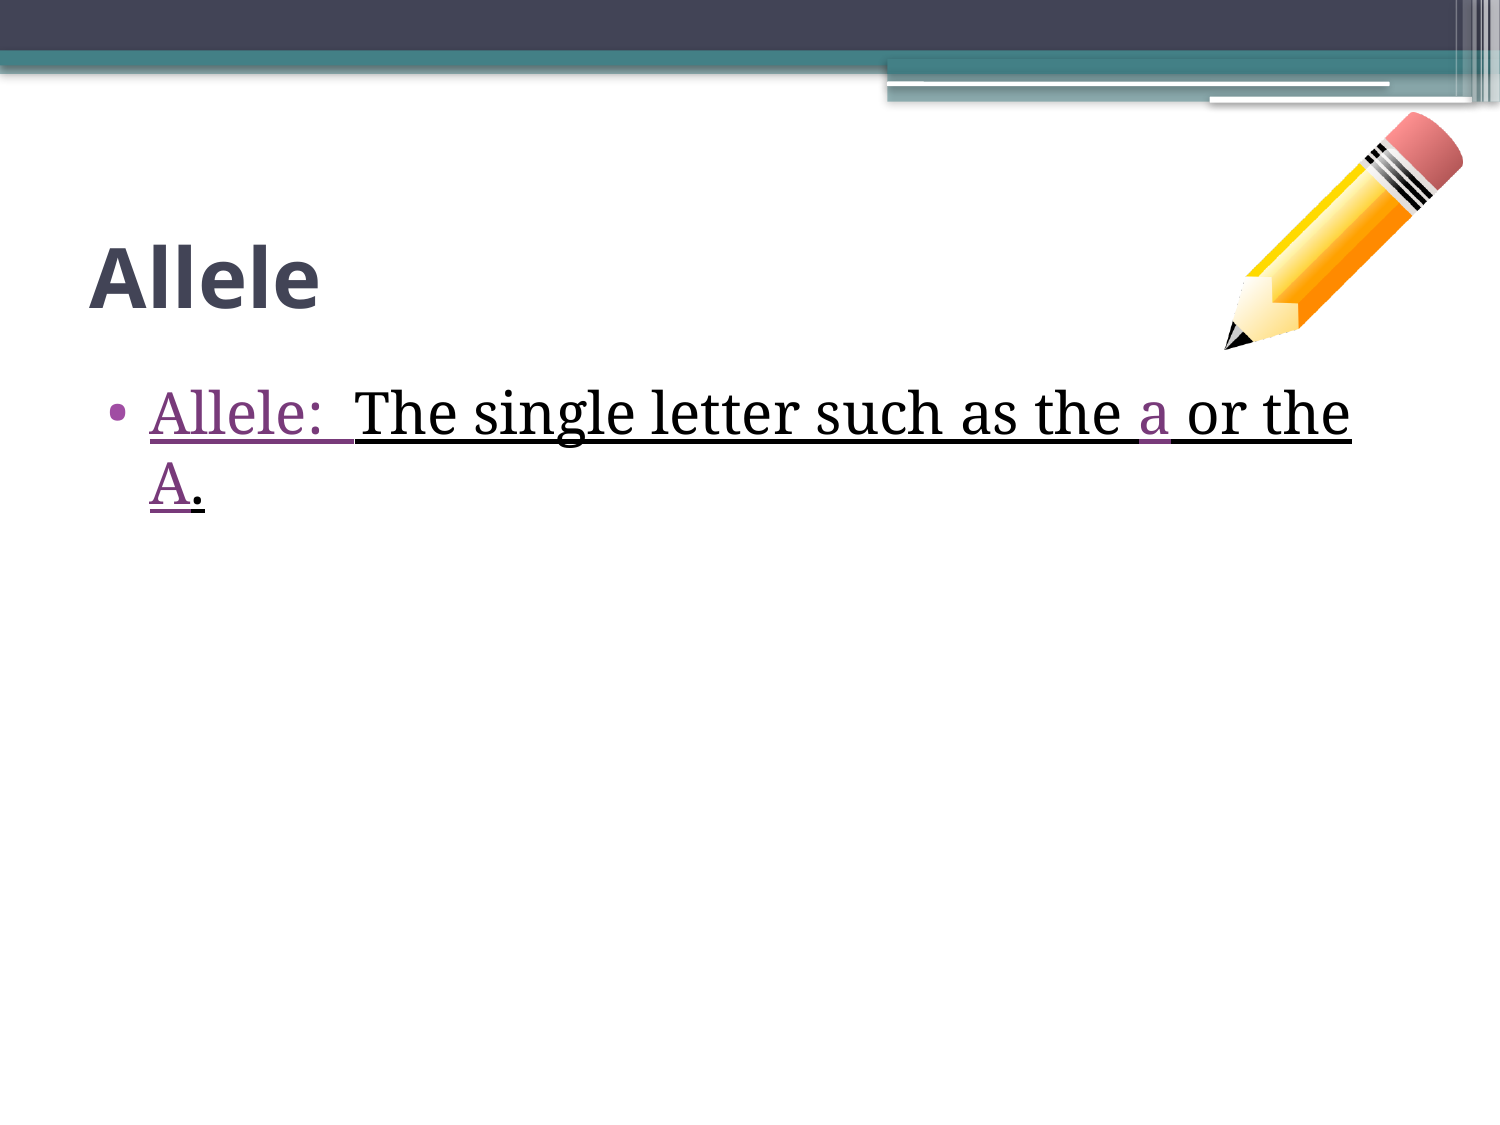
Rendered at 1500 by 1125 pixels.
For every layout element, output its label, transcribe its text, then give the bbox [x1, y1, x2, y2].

title Allele [75, 187, 1425, 363]
picture [1224, 112, 1463, 351]
list Allele: The single letter such as the a or the A. [75, 368, 1425, 1079]
